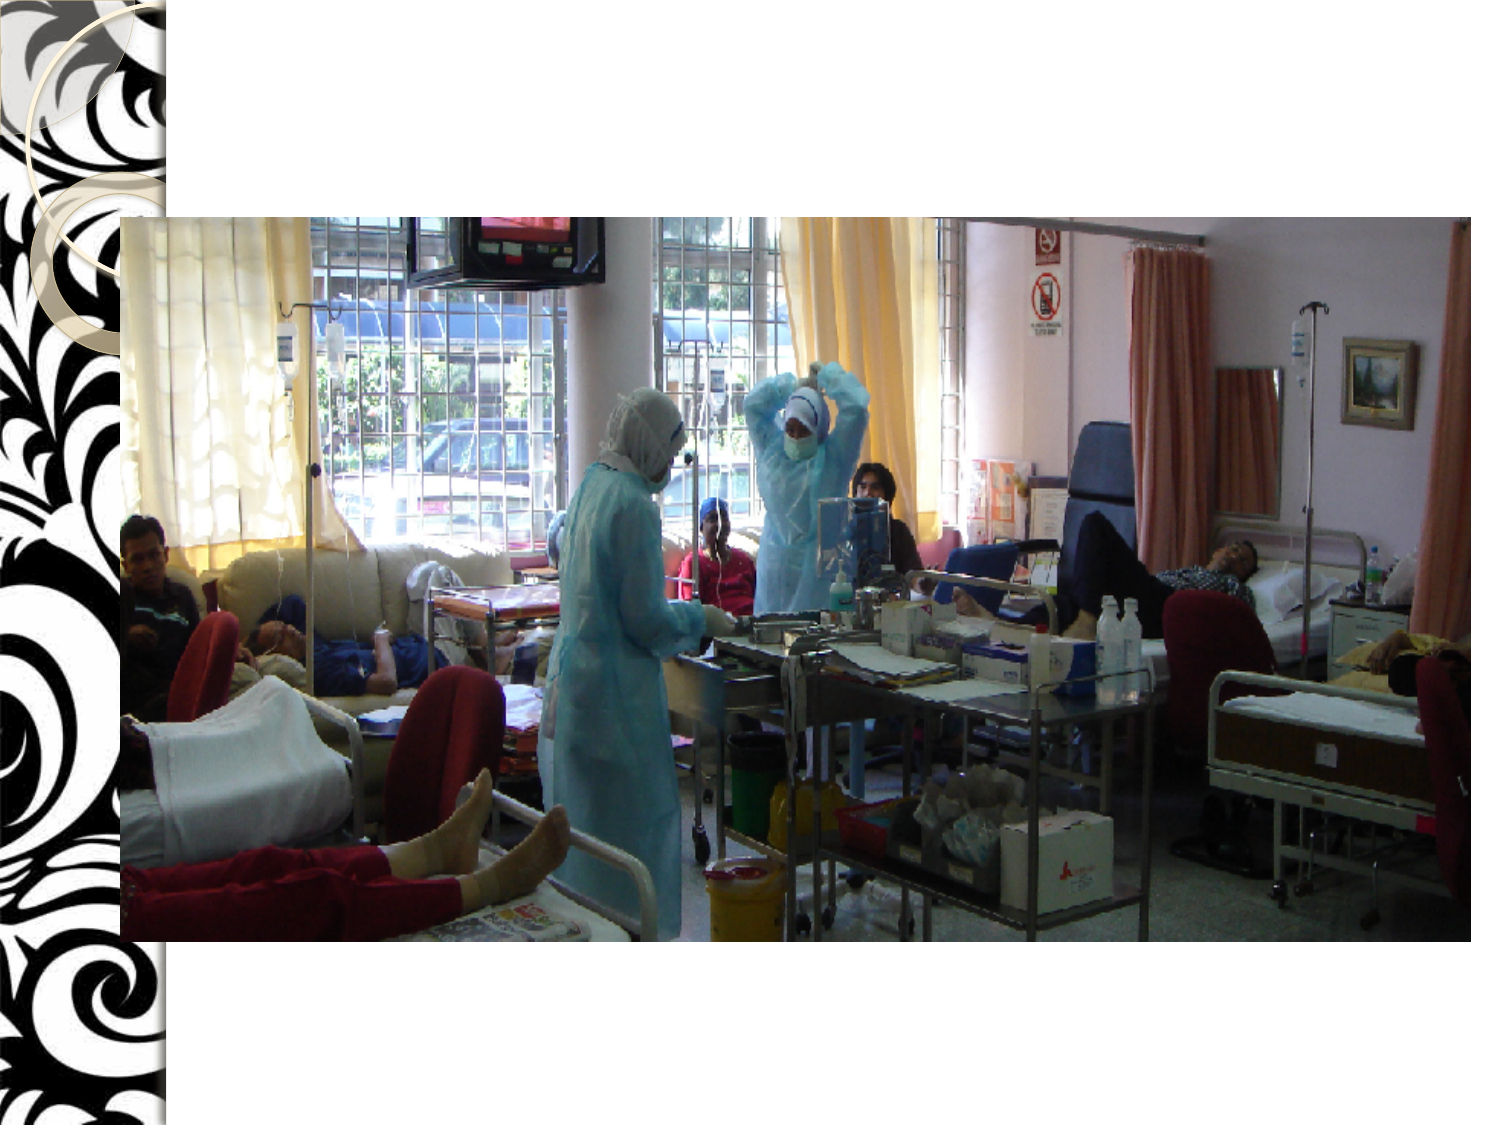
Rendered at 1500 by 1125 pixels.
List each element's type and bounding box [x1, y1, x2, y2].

picture [136, 0, 159, 4]
picture [32, 13, 158, 207]
picture [0, 134, 1472, 1125]
